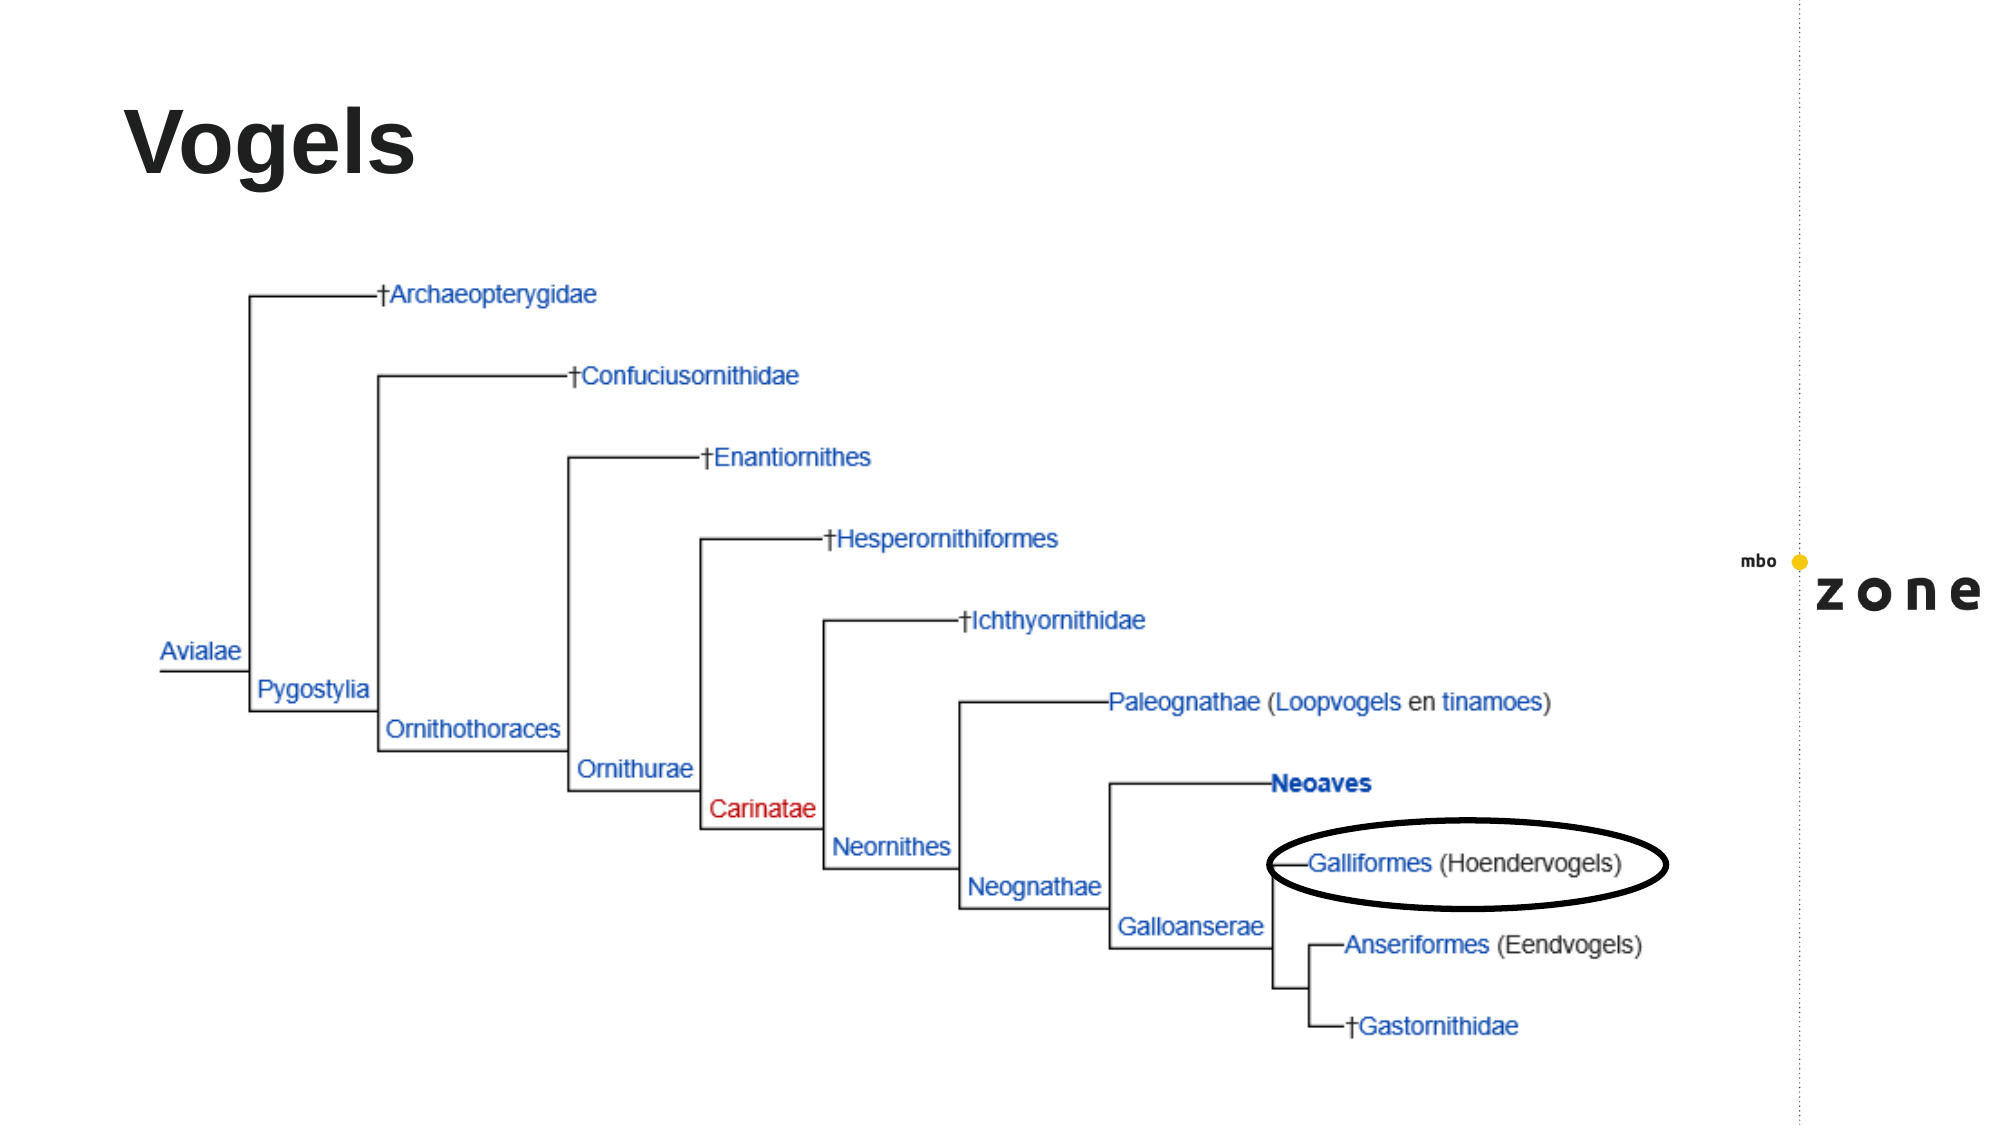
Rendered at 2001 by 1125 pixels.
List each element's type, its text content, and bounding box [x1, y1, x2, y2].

picture [123, 0, 2001, 1125]
title Vogels [124, 94, 1607, 258]
